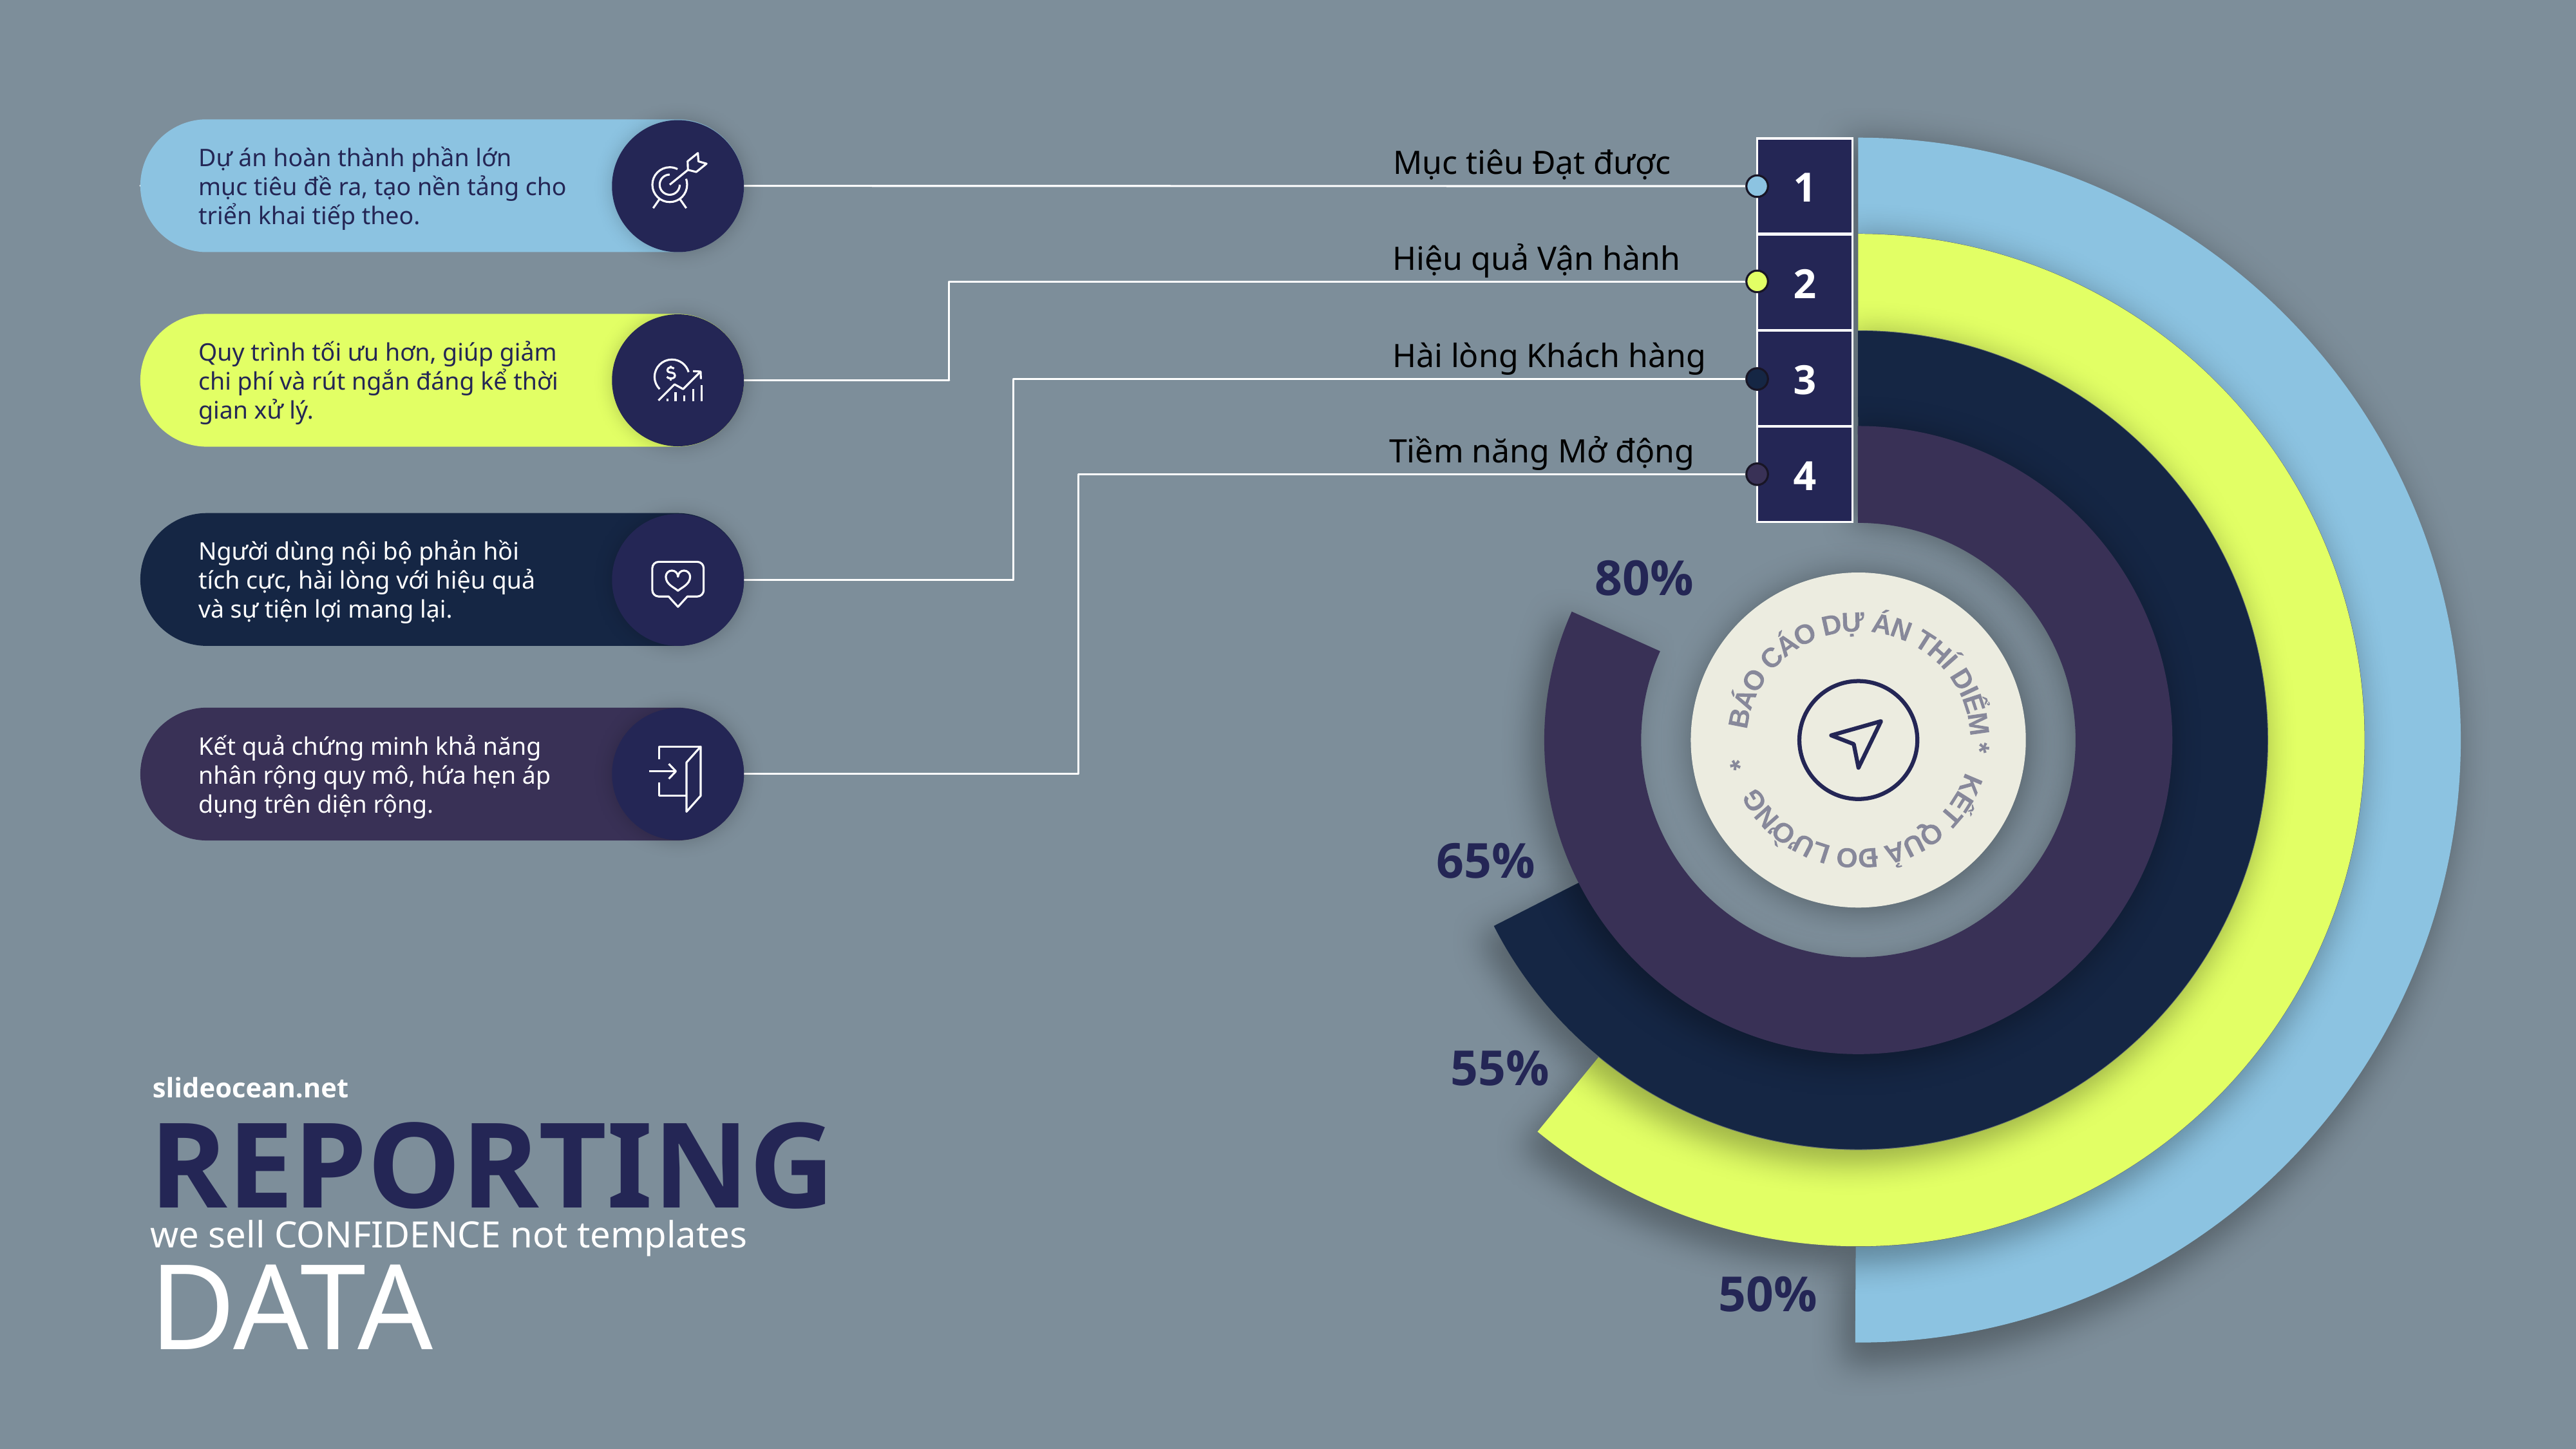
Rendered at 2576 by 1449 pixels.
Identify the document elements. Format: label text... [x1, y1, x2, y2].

text_box [652, 153, 707, 209]
text_box 65% [1426, 825, 1545, 893]
text_box we sell CONFIDENCE not templates [140, 1206, 757, 1260]
text_box 4 [1768, 426, 1853, 523]
text_box [1799, 681, 1918, 799]
text_box Người dùng nội bộ phản hồi tích cực, hài lòng với hiệu quả và sự tiện lợi mang lại. [189, 531, 577, 628]
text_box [743, 175, 1768, 198]
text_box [735, 270, 1768, 368]
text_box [732, 462, 1768, 775]
text_box [1693, 571, 2027, 909]
text_box 1 [1756, 137, 1853, 234]
text_box Dự án hoàn thành phần lớn mục tiêu đề ra, tạo nền tảng cho triển khai tiếp theo. [189, 137, 577, 234]
text_box [1492, 330, 2269, 1151]
text_box slideocean.net [143, 1066, 359, 1108]
text_box [659, 746, 701, 812]
text_box [1545, 424, 2174, 1056]
text_box [139, 118, 645, 254]
text_box Hiệu quả Vận hành [1383, 232, 1690, 270]
text_box REPORTING DATA [140, 1084, 845, 1378]
text_box 3 [1768, 330, 1853, 426]
text_box Mục tiêu Đạt được [1383, 137, 1681, 175]
text_box [658, 391, 668, 401]
text_box [139, 512, 643, 647]
text_box [611, 118, 744, 254]
text_box [1854, 137, 2462, 1344]
text_box 55% [1441, 1032, 1560, 1101]
text_box 50% [1709, 1258, 1827, 1326]
text_box [611, 706, 745, 841]
text_box [652, 562, 704, 607]
text_box [139, 706, 642, 842]
text_box [649, 764, 676, 779]
text_box [654, 359, 687, 390]
text_box Kết quả chứng minh khả năng nhân rộng quy mô, hứa hẹn áp dụng trên diện rộng. [189, 726, 577, 822]
text_box 2 [1756, 234, 1853, 330]
text_box [611, 313, 735, 447]
text_box [1536, 232, 2366, 1247]
text_box Quy trình tối ưu hơn, giúp giảm chi phí và rút ngắn đáng kể thời gian xử lý. [189, 332, 577, 429]
text_box [611, 513, 732, 647]
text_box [668, 368, 1768, 580]
text_box [139, 312, 643, 448]
